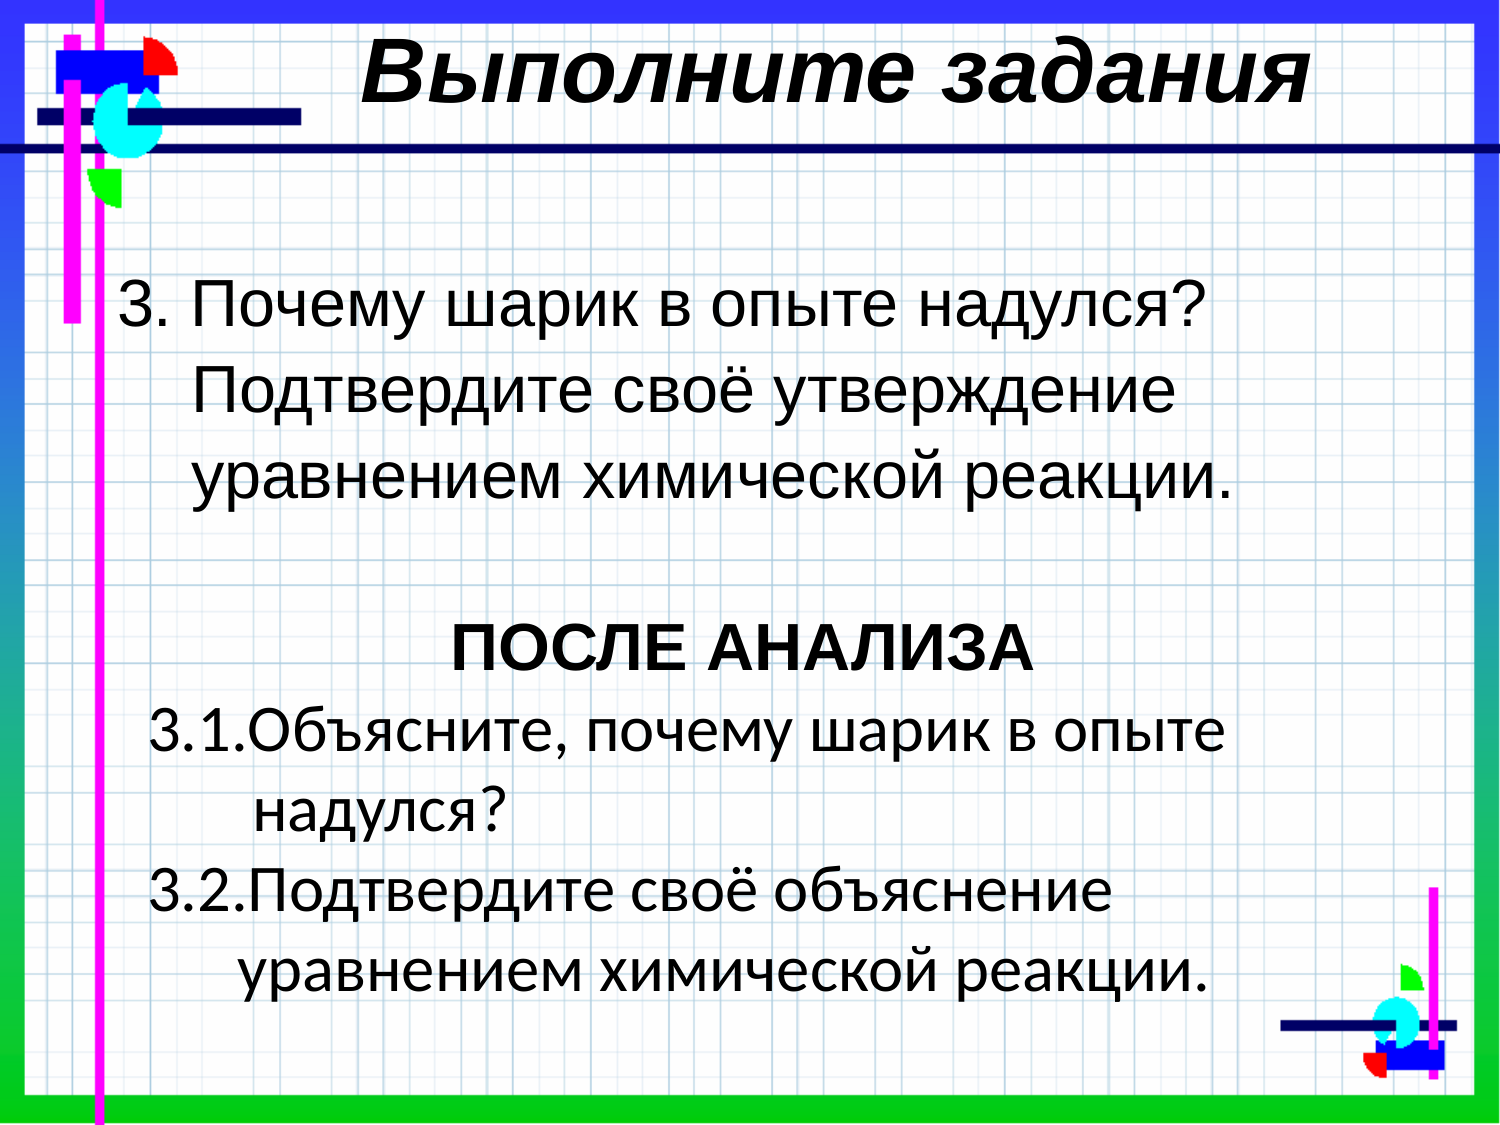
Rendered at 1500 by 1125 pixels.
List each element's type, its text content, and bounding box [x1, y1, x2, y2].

picture [0, 0, 1500, 1125]
title Выполните задания [74, 116, 1422, 141]
list 3. Почему шарик в опыте надулся? Подтвердите своё утверждение уравнением химической реакции. ПОСЛЕ АНАЛИЗА 3.1.Объясните, почему шарик в опыте надулся? 3.2.Подтвердите своё объяснение уравнением химической реакции. [116, 175, 1500, 1004]
